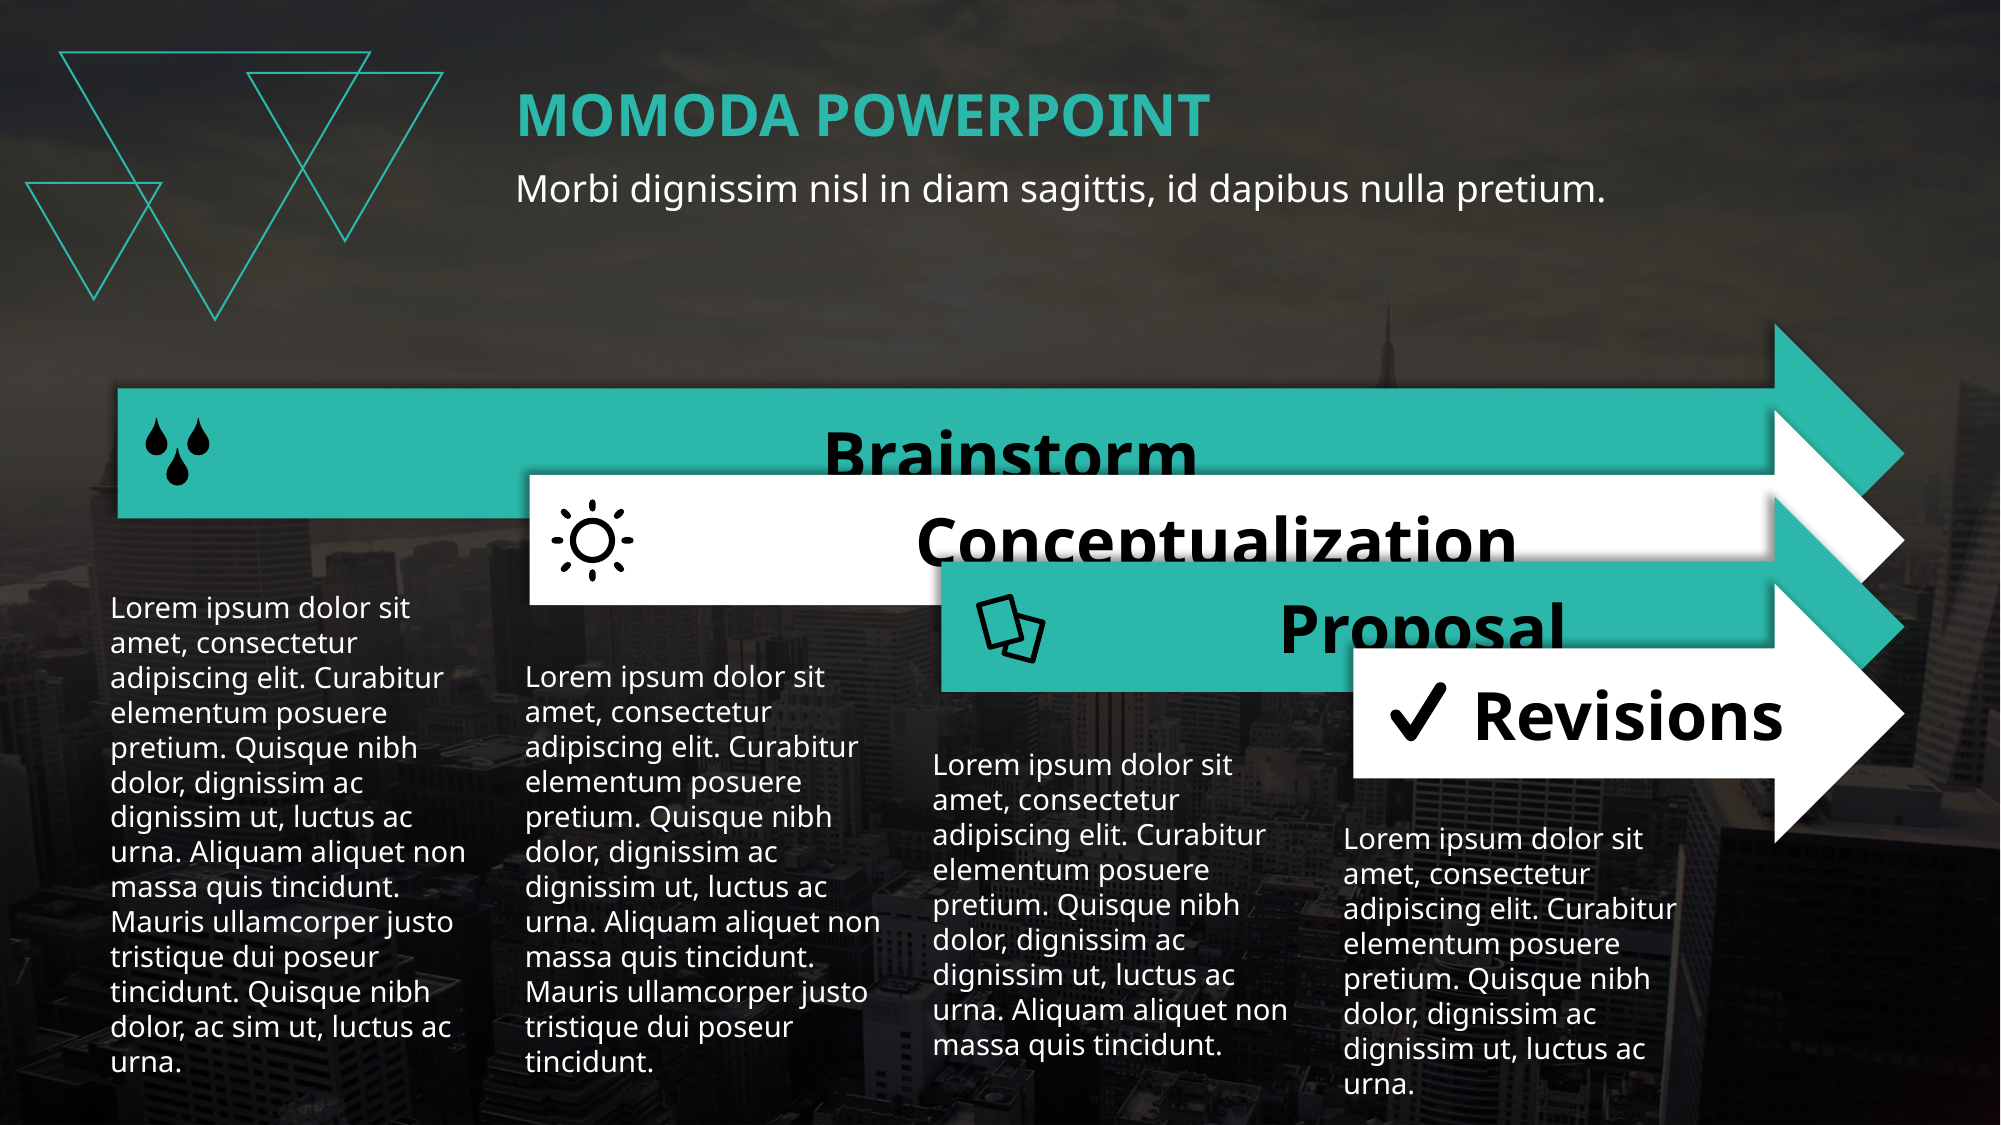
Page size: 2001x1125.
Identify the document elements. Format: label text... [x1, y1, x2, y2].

text_box Lorem ipsum dolor sit amet, consectetur adipiscing elit. Curabitur elementum posuere pretium. Quisque nibh dolor, dignissim ac dignissim ut, luctus ac urna. Aliquam aliquet non massa quis tincidunt. Mauris ullamcorper justo tristique dui poseur tincidunt. Quisque nibh dolor, ac sim ut, luctus ac urna. [95, 581, 500, 1086]
text_box [613, 508, 625, 519]
text_box Lorem ipsum dolor sit amet, consectetur adipiscing elit. Curabitur elementum posuere pretium. Quisque nibh dolor, dignissim ac dignissim ut, luctus ac urna. [1328, 812, 1733, 1108]
text_box [976, 593, 1046, 664]
text_box Conceptualization [528, 407, 1907, 607]
text_box [613, 561, 625, 573]
text_box [551, 537, 564, 544]
text_box Brainstorm [116, 320, 1907, 520]
text_box [589, 569, 596, 582]
text_box [245, 71, 445, 244]
text_box Morbi dignissim nisl in diam sagittis, id dapibus nulla pretium. [500, 157, 1918, 218]
text_box Revisions [1352, 580, 1907, 847]
text_box [1390, 682, 1447, 742]
text_box [589, 499, 596, 512]
text_box [58, 51, 372, 322]
text_box [24, 181, 164, 302]
text_box [145, 417, 168, 456]
text_box Lorem ipsum dolor sit amet, consectetur adipiscing elit. Curabitur elementum posuere pretium. Quisque nibh dolor, dignissim ac dignissim ut, luctus ac urna. Aliquam aliquet non massa quis tincidunt. Mauris ullamcorper justo tristique dui poseur tincidunt. [509, 650, 914, 1086]
text_box [560, 508, 572, 519]
text_box [560, 561, 572, 573]
text_box [569, 517, 616, 564]
text_box [621, 537, 634, 544]
picture [0, 0, 2001, 1125]
text_box [166, 448, 189, 486]
text_box Proposal [940, 494, 1907, 693]
text_box [187, 417, 210, 456]
text_box Lorem ipsum dolor sit amet, consectetur adipiscing elit. Curabitur elementum posuere pretium. Quisque nibh dolor, dignissim ac dignissim ut, luctus ac urna. Aliquam aliquet non massa quis tincidunt. [917, 738, 1322, 1069]
text_box MOMODA POWERPOINT [500, 71, 1354, 156]
